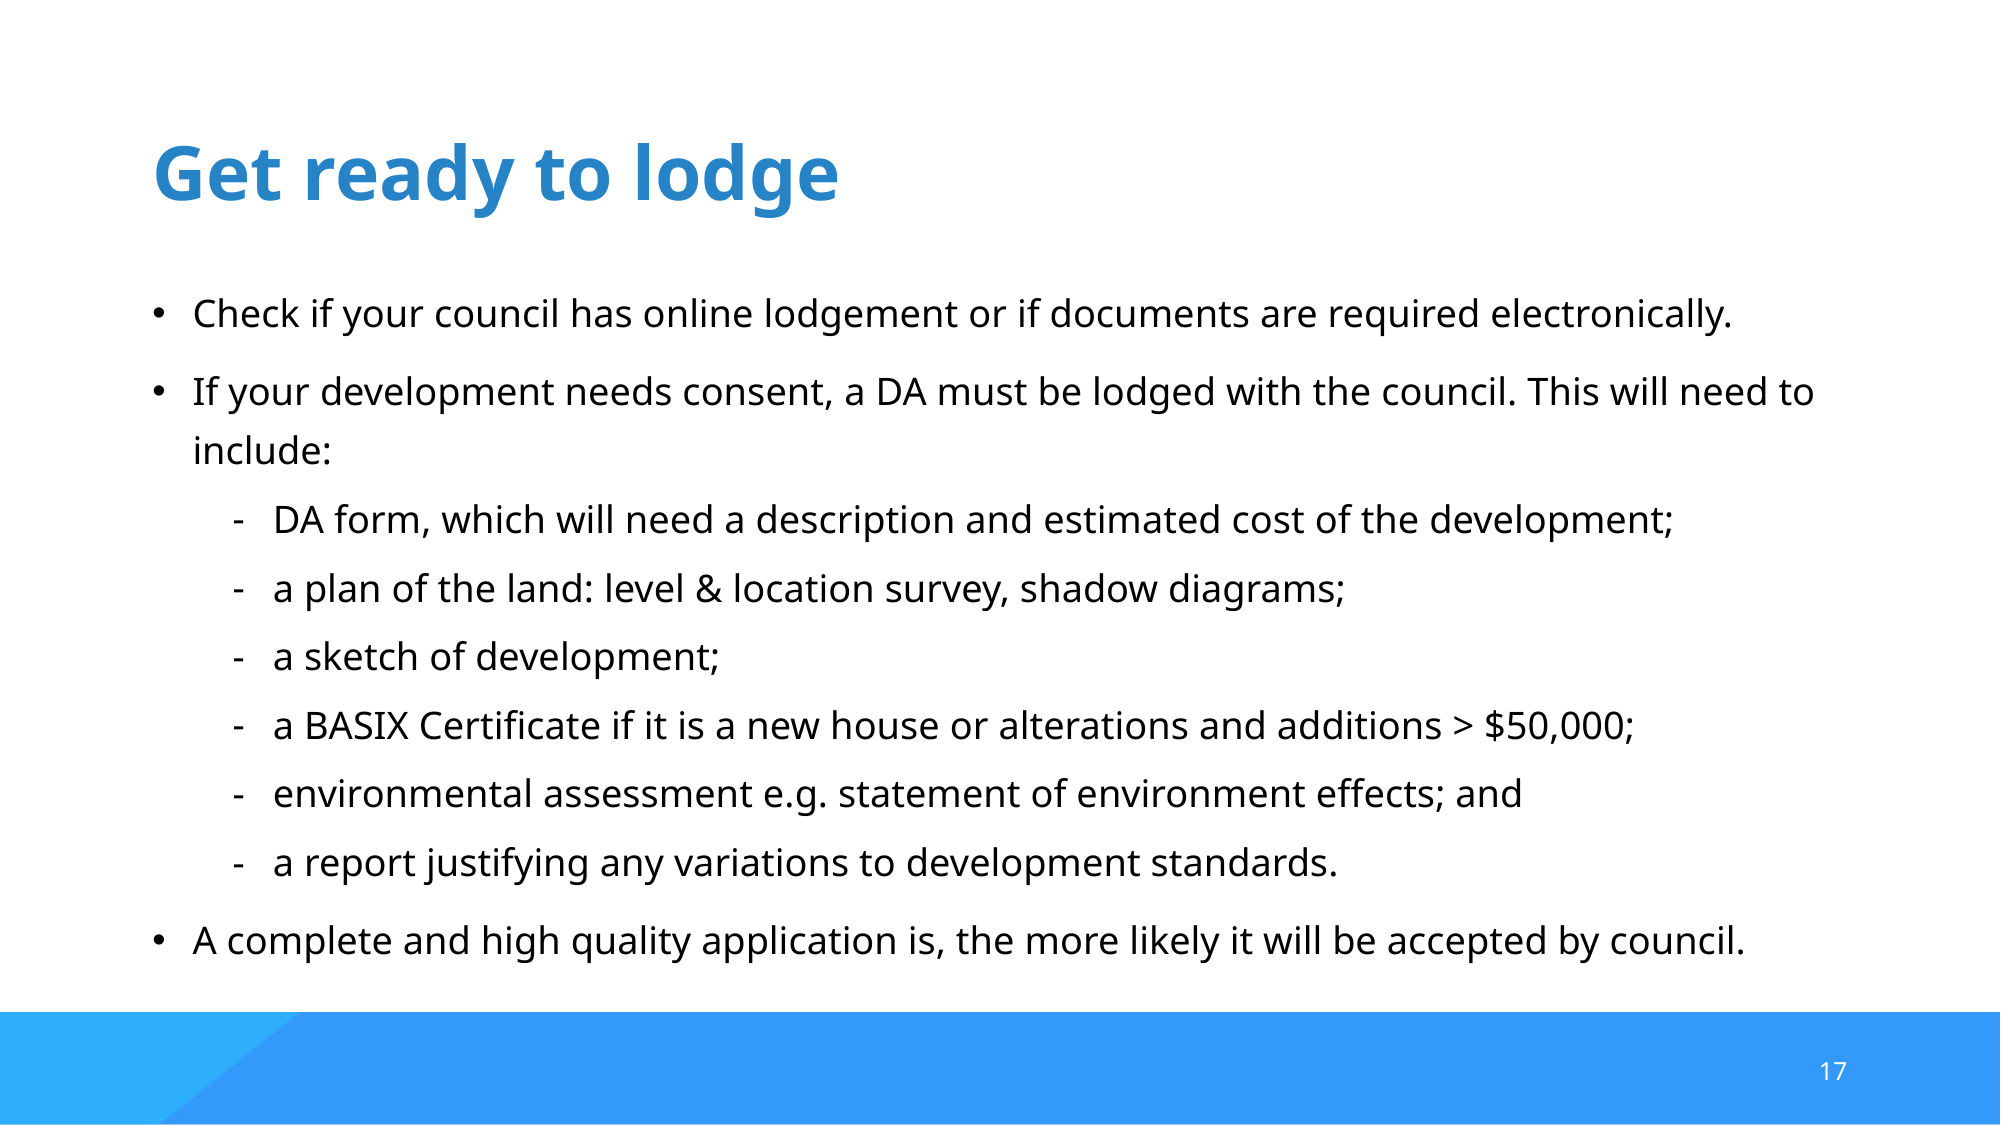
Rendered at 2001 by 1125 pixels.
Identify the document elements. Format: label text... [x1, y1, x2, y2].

picture [0, 1012, 2000, 1125]
slide_number 17 [1412, 1042, 1863, 1103]
list Check if your council has online lodgement or if documents are required electronically. If your development needs consent, a DA must be lodged with the council. This will need to include: DA form, which will need a description and estimated cost of the development; a plan of the land: level & location survey, shadow diagrams; a sketch of development; a BASIX Certificate if it is a new house or alterations and additions > $50,000; environmental assessment e.g. statement of environment effects; and a report justifying any variations to development standards. A complete and high quality application is, the more likely it will be accepted by council. [137, 268, 1863, 983]
title Get ready to lodge [137, 28, 1863, 247]
